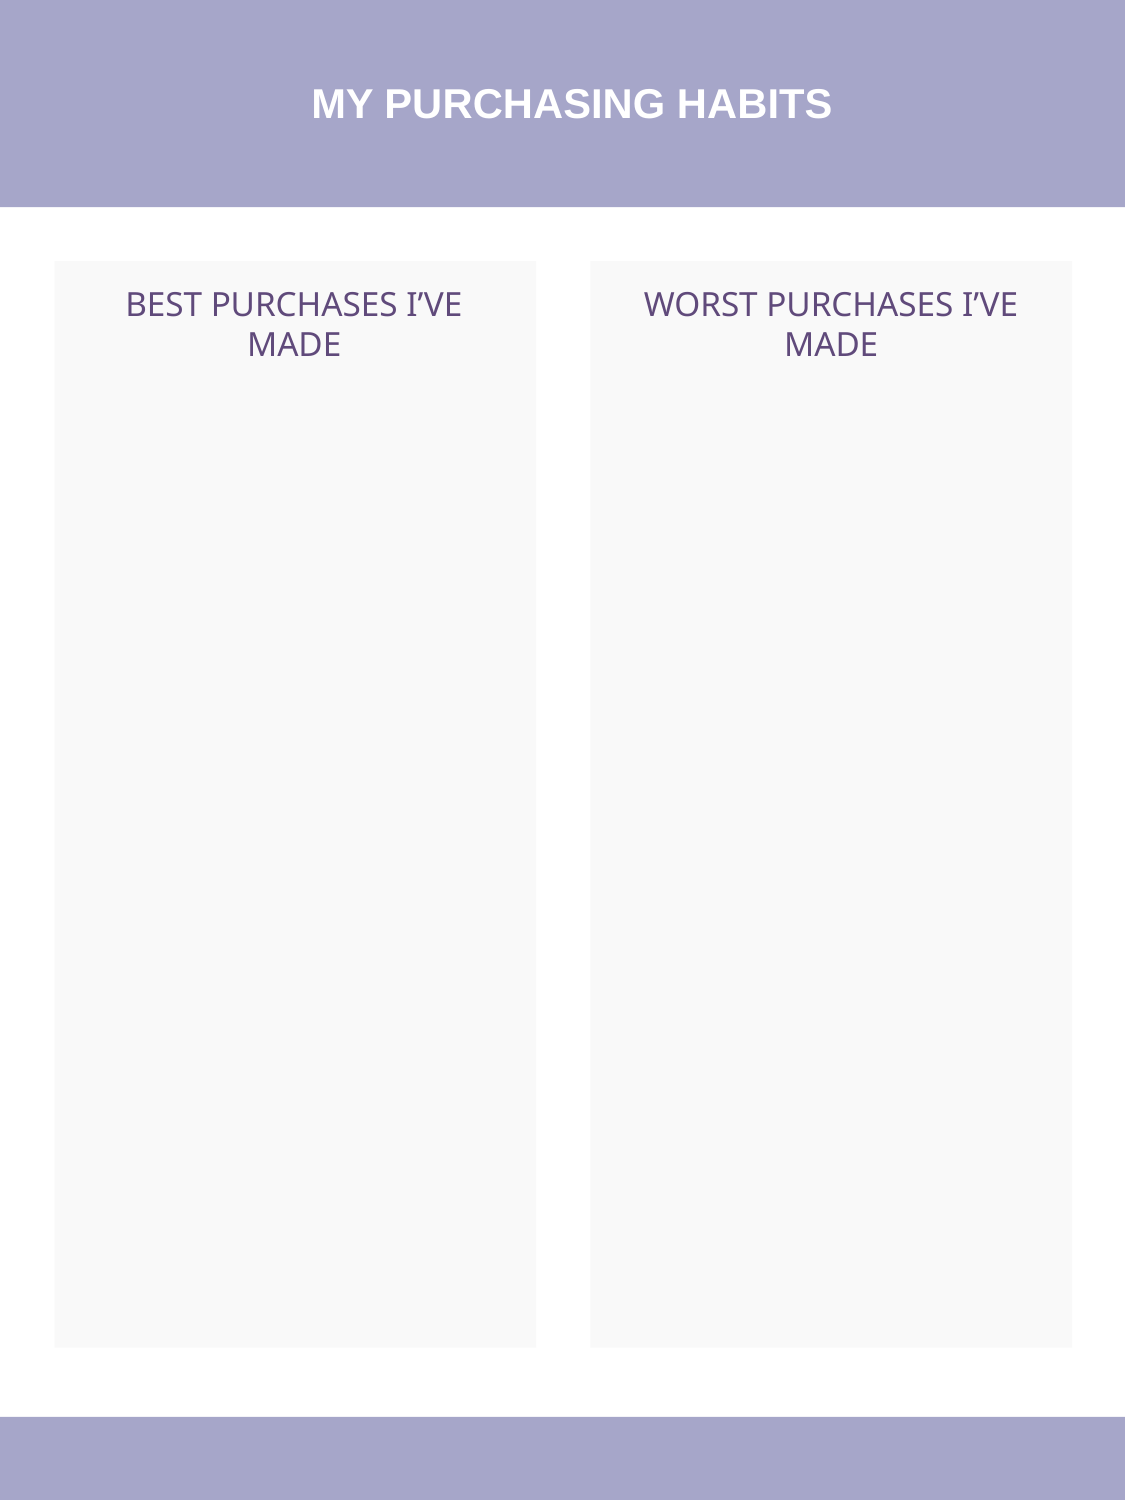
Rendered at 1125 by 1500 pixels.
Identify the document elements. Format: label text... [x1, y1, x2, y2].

text_box [0, 0, 1125, 209]
text_box MY PURCHASING HABITS [90, 69, 1054, 134]
text_box WORST PURCHASES I’VE MADE [600, 275, 1063, 371]
text_box [588, 259, 1074, 1350]
text_box [52, 259, 538, 1350]
text_box BEST PURCHASES I’VE MADE [76, 275, 512, 371]
text_box [0, 1415, 1125, 1500]
